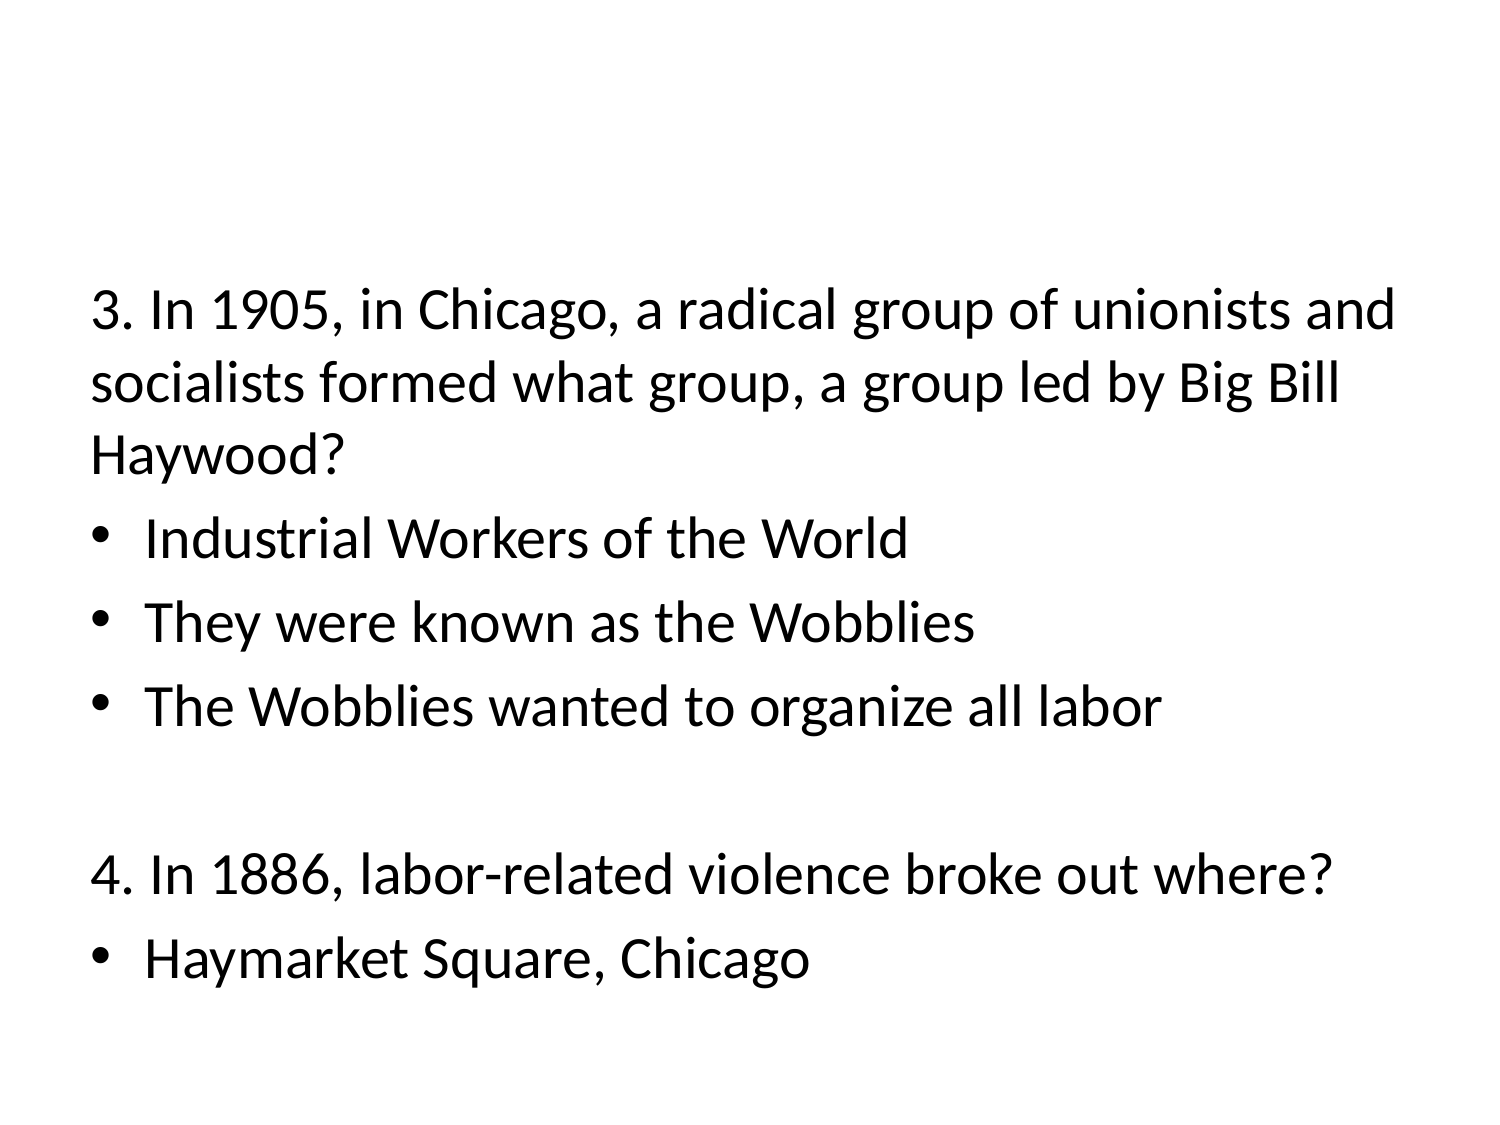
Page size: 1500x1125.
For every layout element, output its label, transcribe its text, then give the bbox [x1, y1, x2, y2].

list 3. In 1905, in Chicago, a radical group of unionists and socialists formed what group, a group led by Big Bill Haywood? Industrial Workers of the World They were known as the Wobblies The Wobblies wanted to organize all labor 4. In 1886, labor-related violence broke out where? Haymarket Square, Chicago [75, 262, 1425, 1005]
